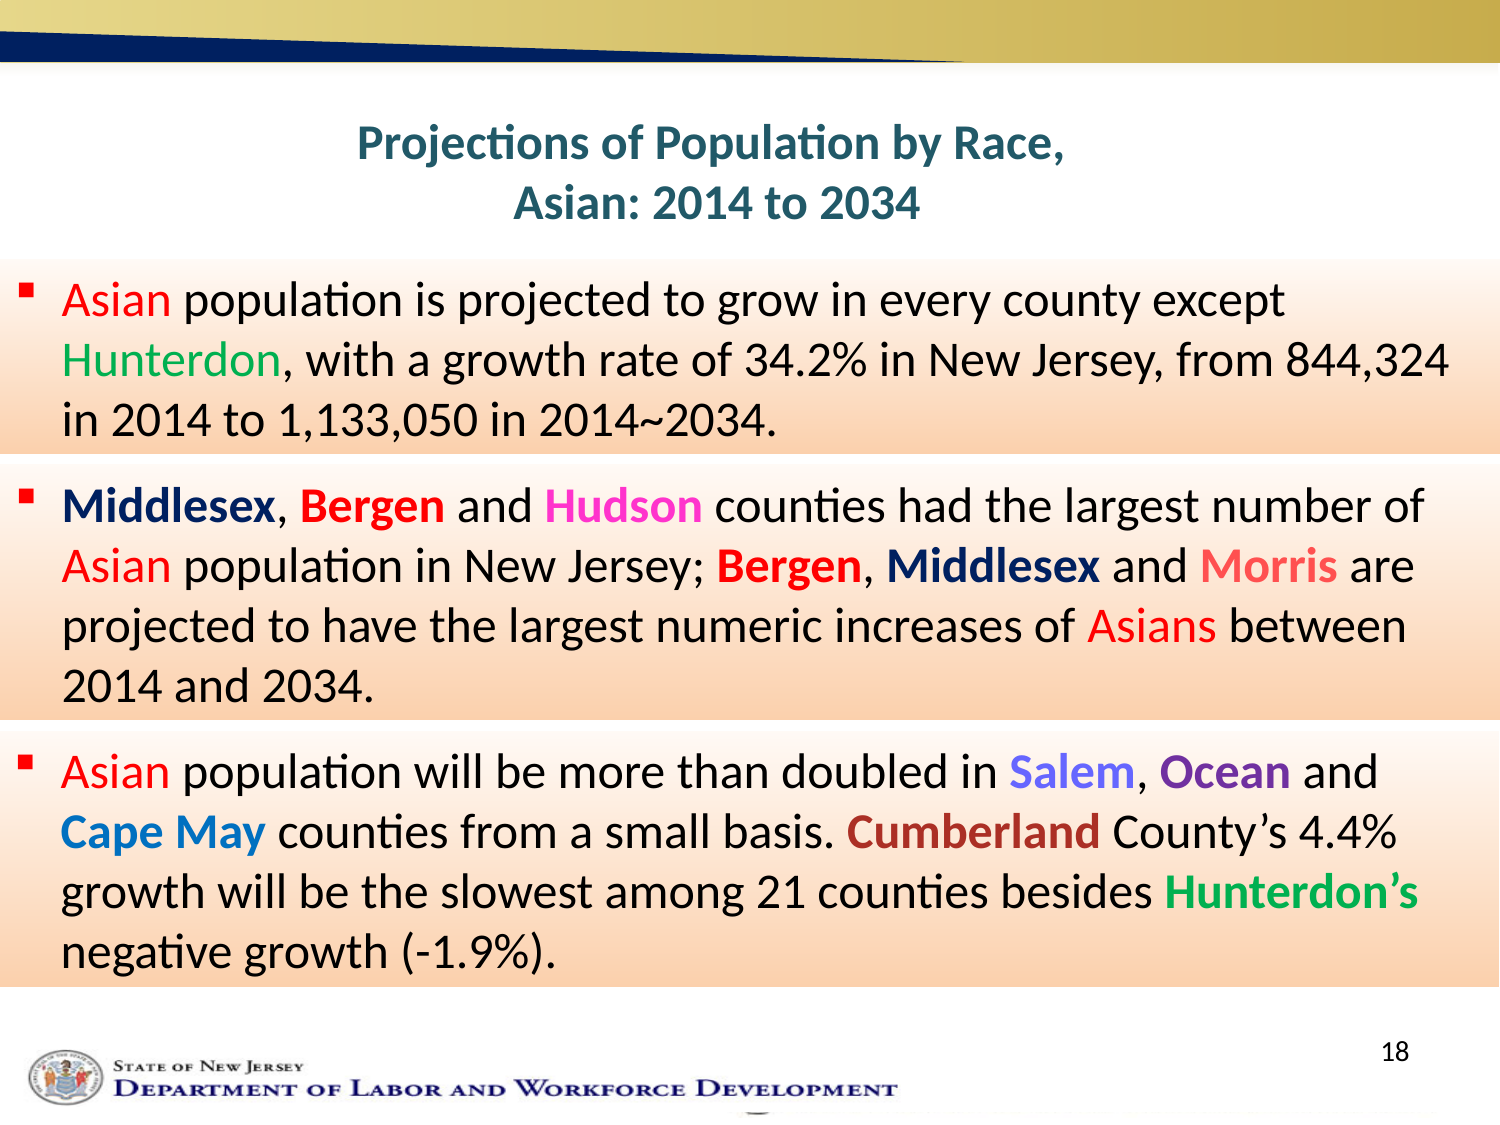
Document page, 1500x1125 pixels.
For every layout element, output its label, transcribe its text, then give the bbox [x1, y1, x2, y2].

text_box Asian population will be more than doubled in Salem, Ocean and Cape May counties from a small basis. Cumberland County’s 4.4% growth will be the slowest among 21 counties besides Hunterdon’s negative growth (-1.9%). [0, 731, 1499, 987]
slide_number 18 [1074, 1024, 1425, 1103]
text_box Asian population is projected to grow in every county except Hunterdon, with a growth rate of 34.2% in New Jersey, from 844,324 in 2014 to 1,133,050 in 2014~2034. [0, 259, 1500, 454]
text_box Middlesex, Bergen and Hudson counties had the largest number of Asian population in New Jersey; Bergen, Middlesex and Morris are projected to have the largest numeric increases of Asians between 2014 and 2034. [0, 464, 1500, 720]
text_box Projections of Population by Race, Asian: 2014 to 2034 [173, 102, 1261, 238]
picture [712, 1113, 1438, 1118]
